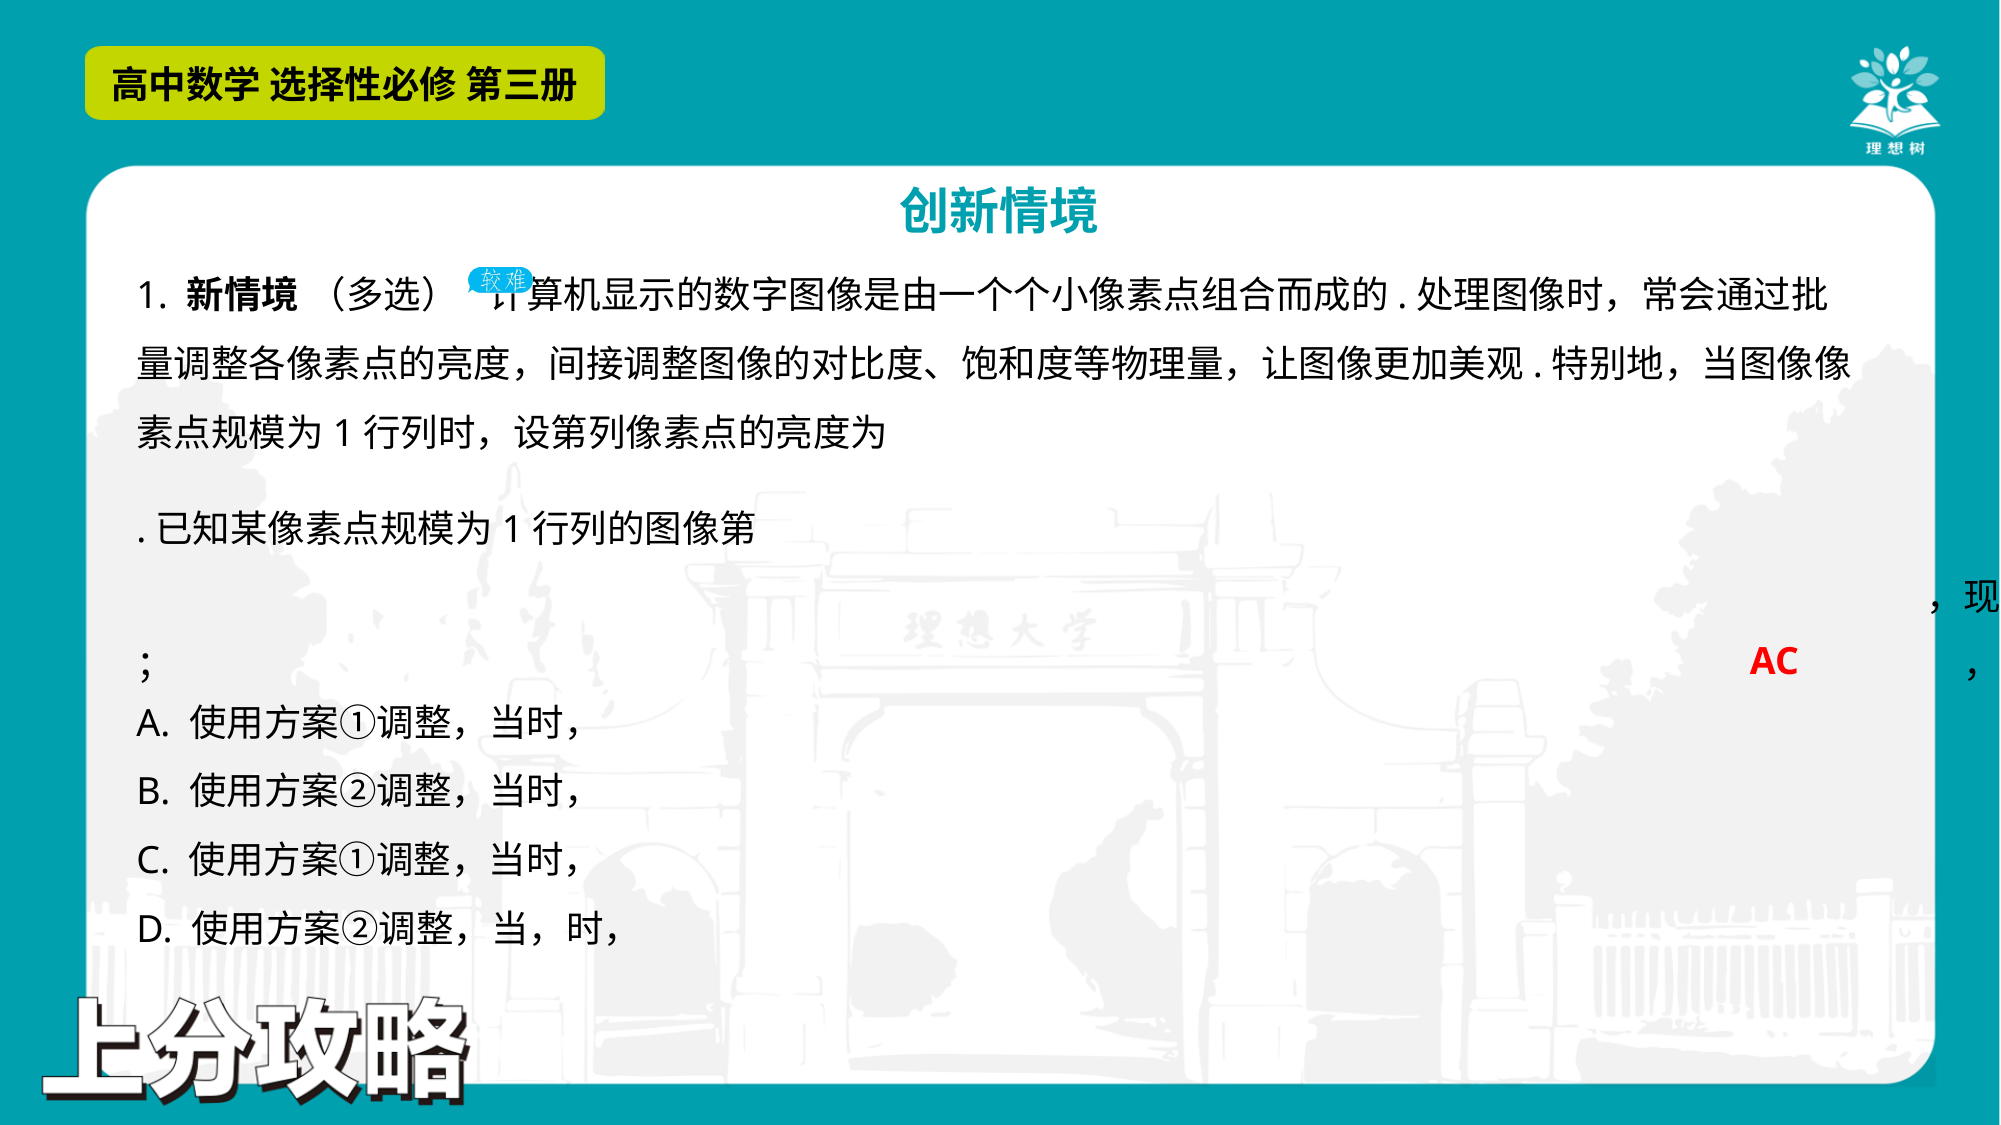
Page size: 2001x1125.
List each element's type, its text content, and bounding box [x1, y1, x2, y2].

text_box AC [1733, 615, 1816, 676]
picture [0, 0, 2000, 1125]
